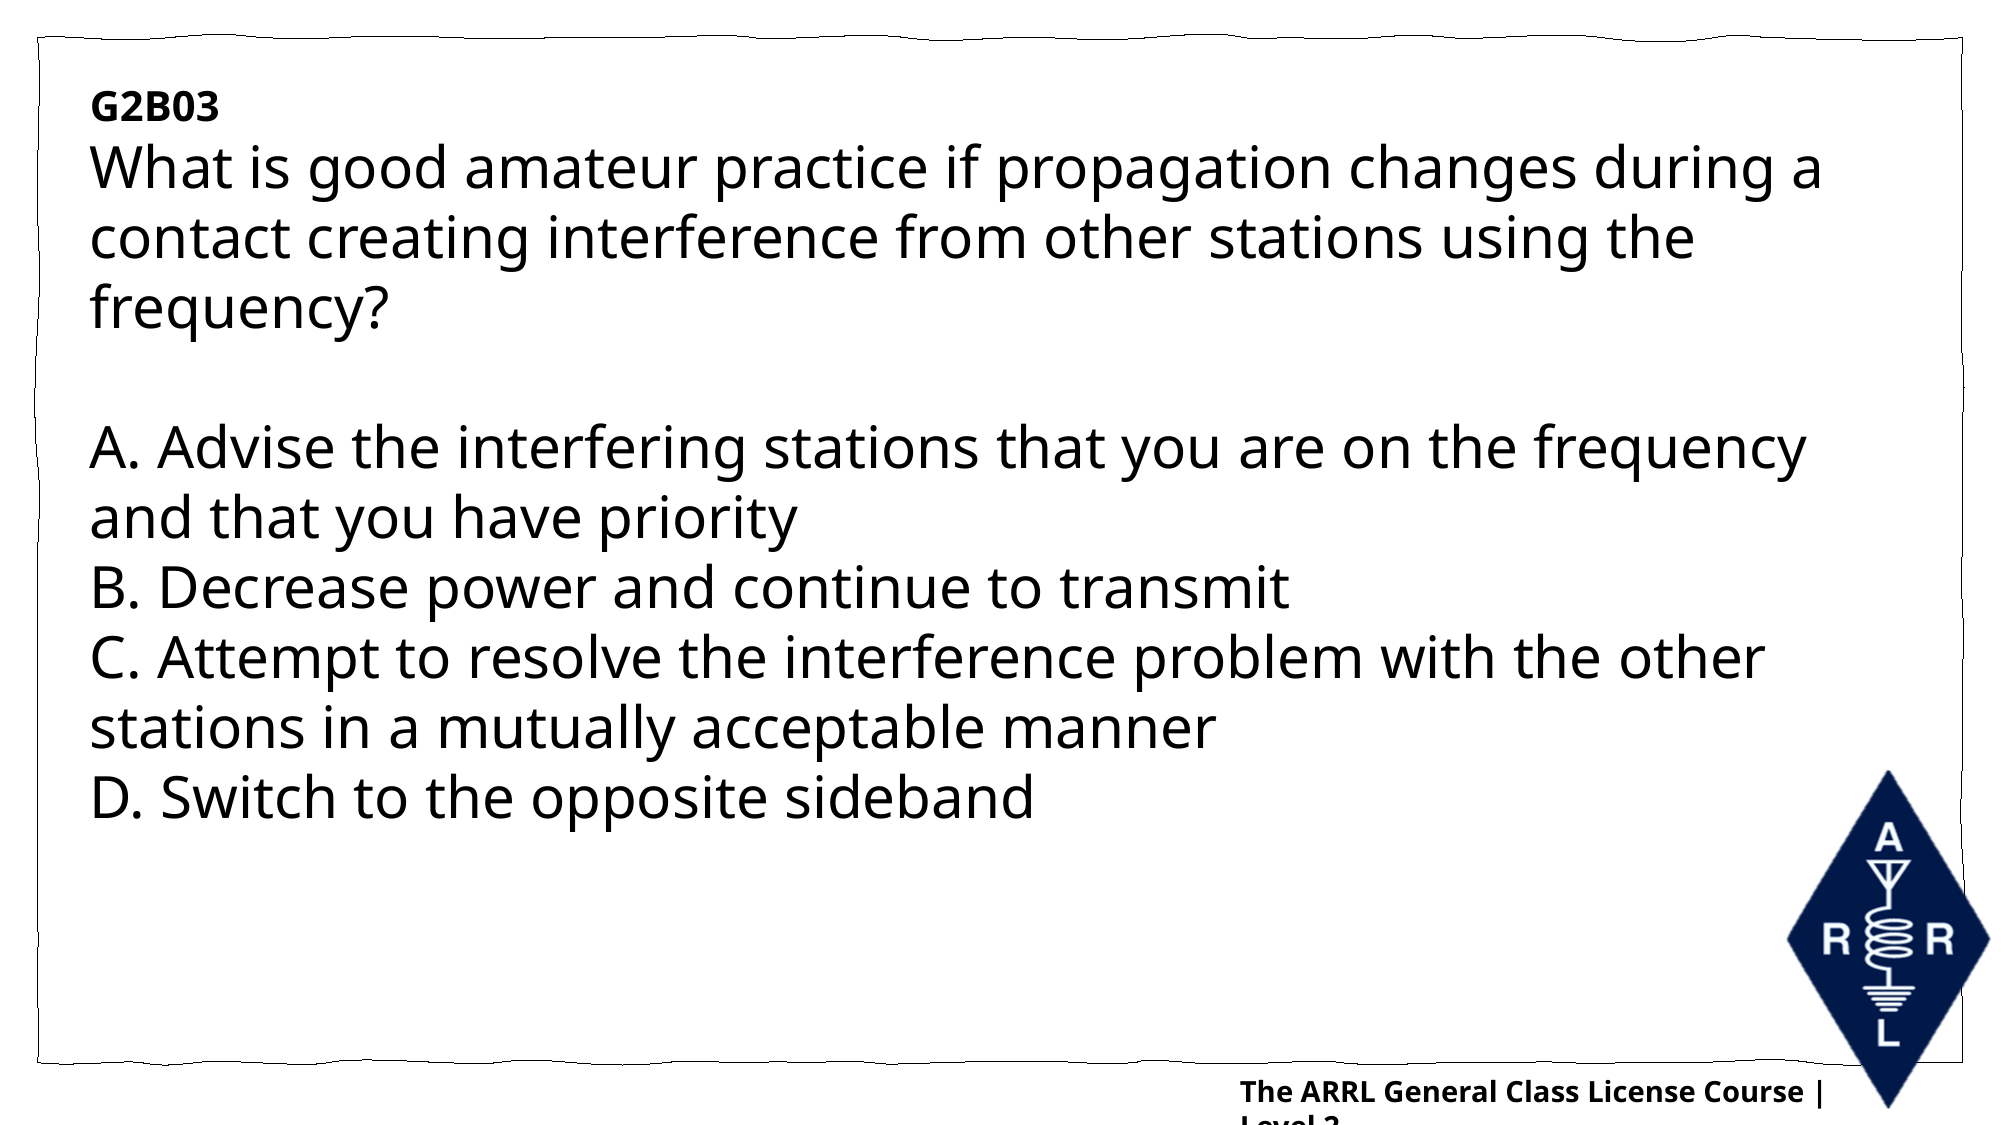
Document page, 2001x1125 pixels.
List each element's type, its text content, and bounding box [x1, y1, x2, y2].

picture [1773, 752, 1999, 1125]
text_box G2B03 What is good amateur practice if propagation changes during a contact creating interference from other stations using the frequency? A. Advise the interfering stations that you are on the frequency and that you have priority B. Decrease power and continue to transmit C. Attempt to resolve the interference problem with the other stations in a mutually acceptable manner D. Switch to the opposite sideband [75, 72, 1850, 838]
